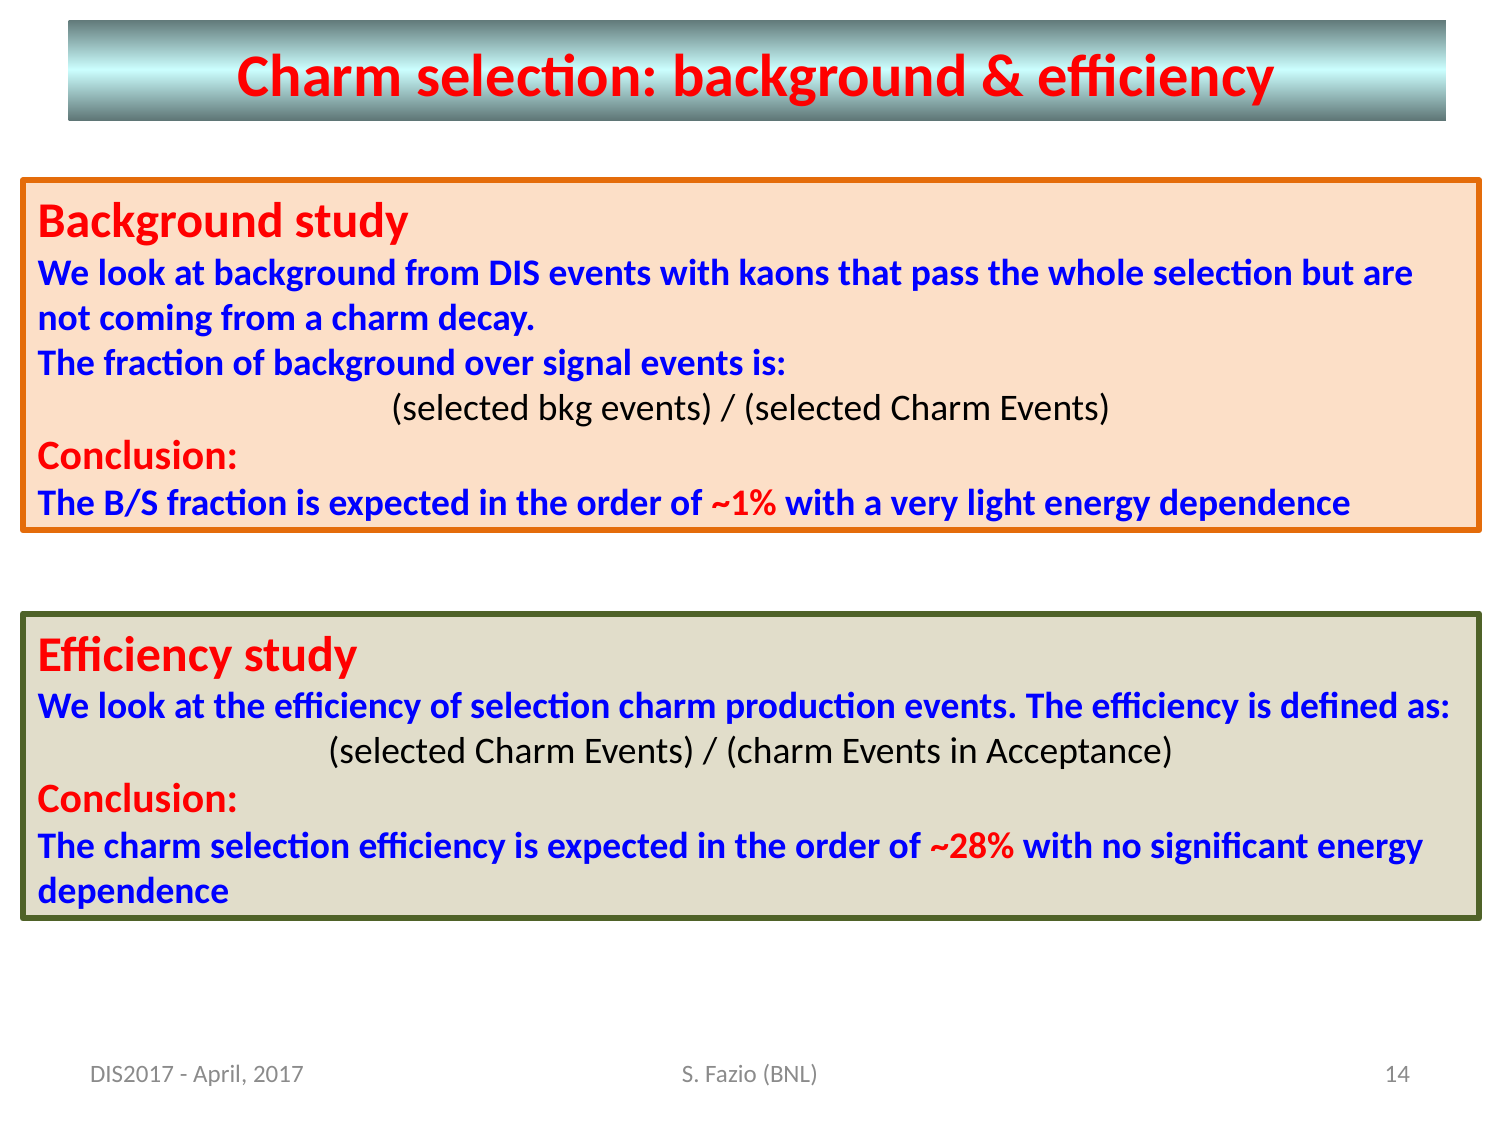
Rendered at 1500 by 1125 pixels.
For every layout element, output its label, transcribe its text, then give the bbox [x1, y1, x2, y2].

text_box Charm selection: background & efficiency [68, 20, 1446, 121]
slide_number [75, 1042, 425, 1103]
footer S. Fazio (BNL) [512, 1042, 988, 1103]
text_box Efficiency study We look at the efficiency of selection charm production events. The efficiency is defined as: (selected Charm Events) / (charm Events in Acceptance) Conclusion: The charm selection efficiency is expected in the order of ~28% with no significant energy dependence [22, 613, 1480, 919]
text_box Background study We look at background from DIS events with kaons that pass the whole selection but are not coming from a charm decay. The fraction of background over signal events is: (selected bkg events) / (selected Charm Events) Conclusion: The B/S fraction is expected in the order of ~1% with a very light energy dependence [22, 180, 1480, 531]
slide_number 14 [1074, 1042, 1425, 1103]
